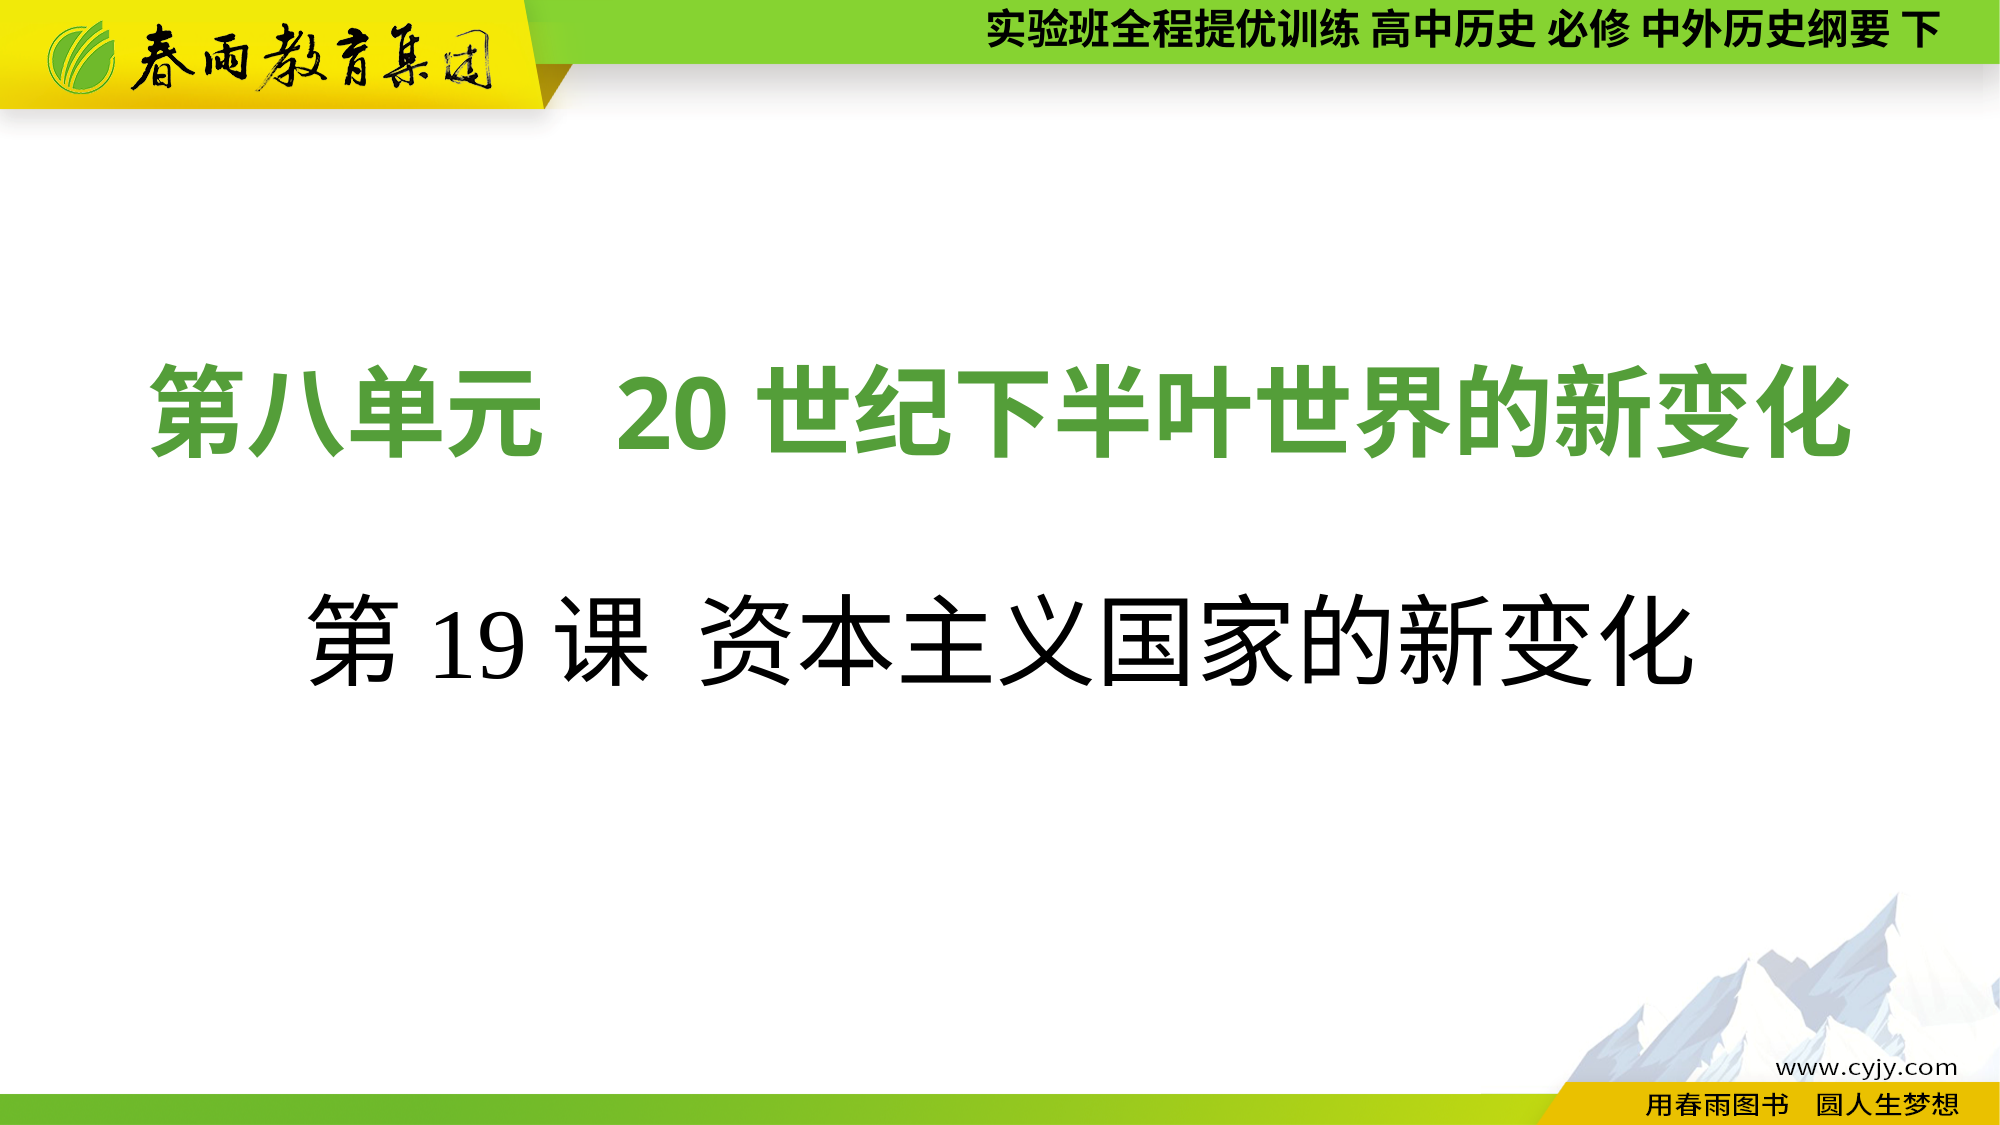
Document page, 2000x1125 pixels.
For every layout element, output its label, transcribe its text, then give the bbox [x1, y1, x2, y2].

picture [0, 0, 2000, 1125]
text_box 第八单元 20世纪下半叶世界的新变化 [54, 282, 1946, 477]
text_box 第19课 资本主义国家的新变化 [54, 511, 1946, 706]
